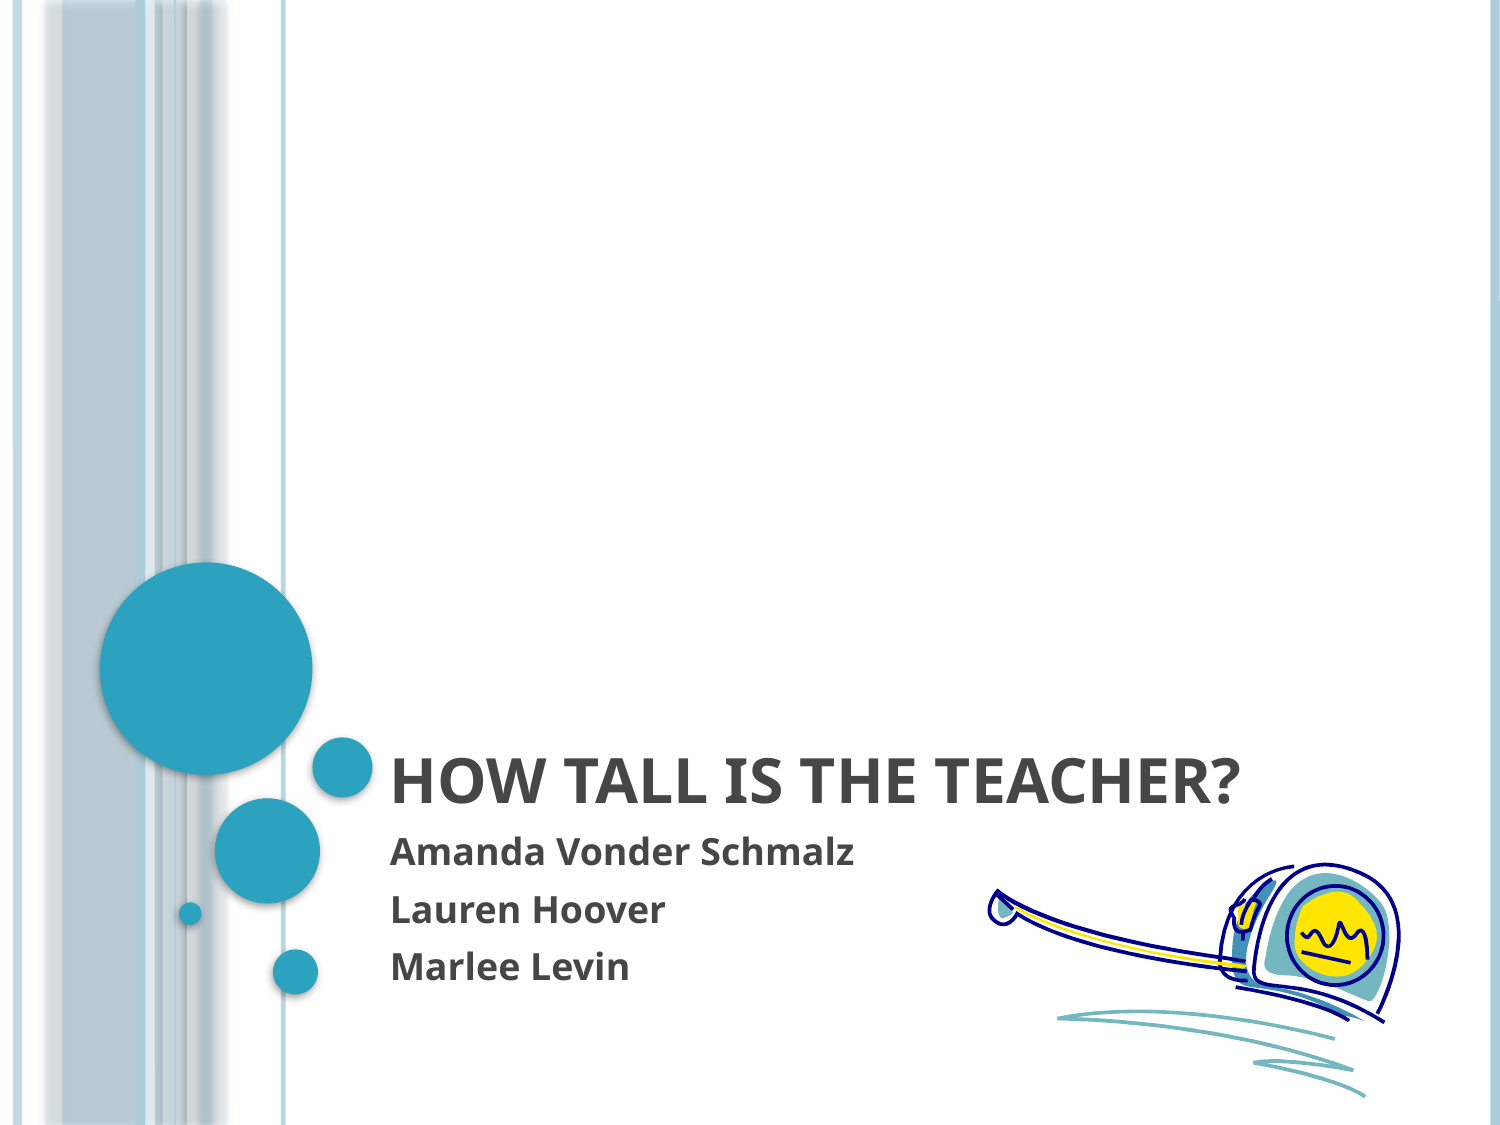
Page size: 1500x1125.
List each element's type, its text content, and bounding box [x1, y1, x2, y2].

picture [986, 861, 1402, 1099]
title How tall is the teacher? [375, 512, 1388, 820]
subtitle Amanda Vonder Schmalz Lauren Hoover Marlee Levin [375, 820, 1388, 1046]
